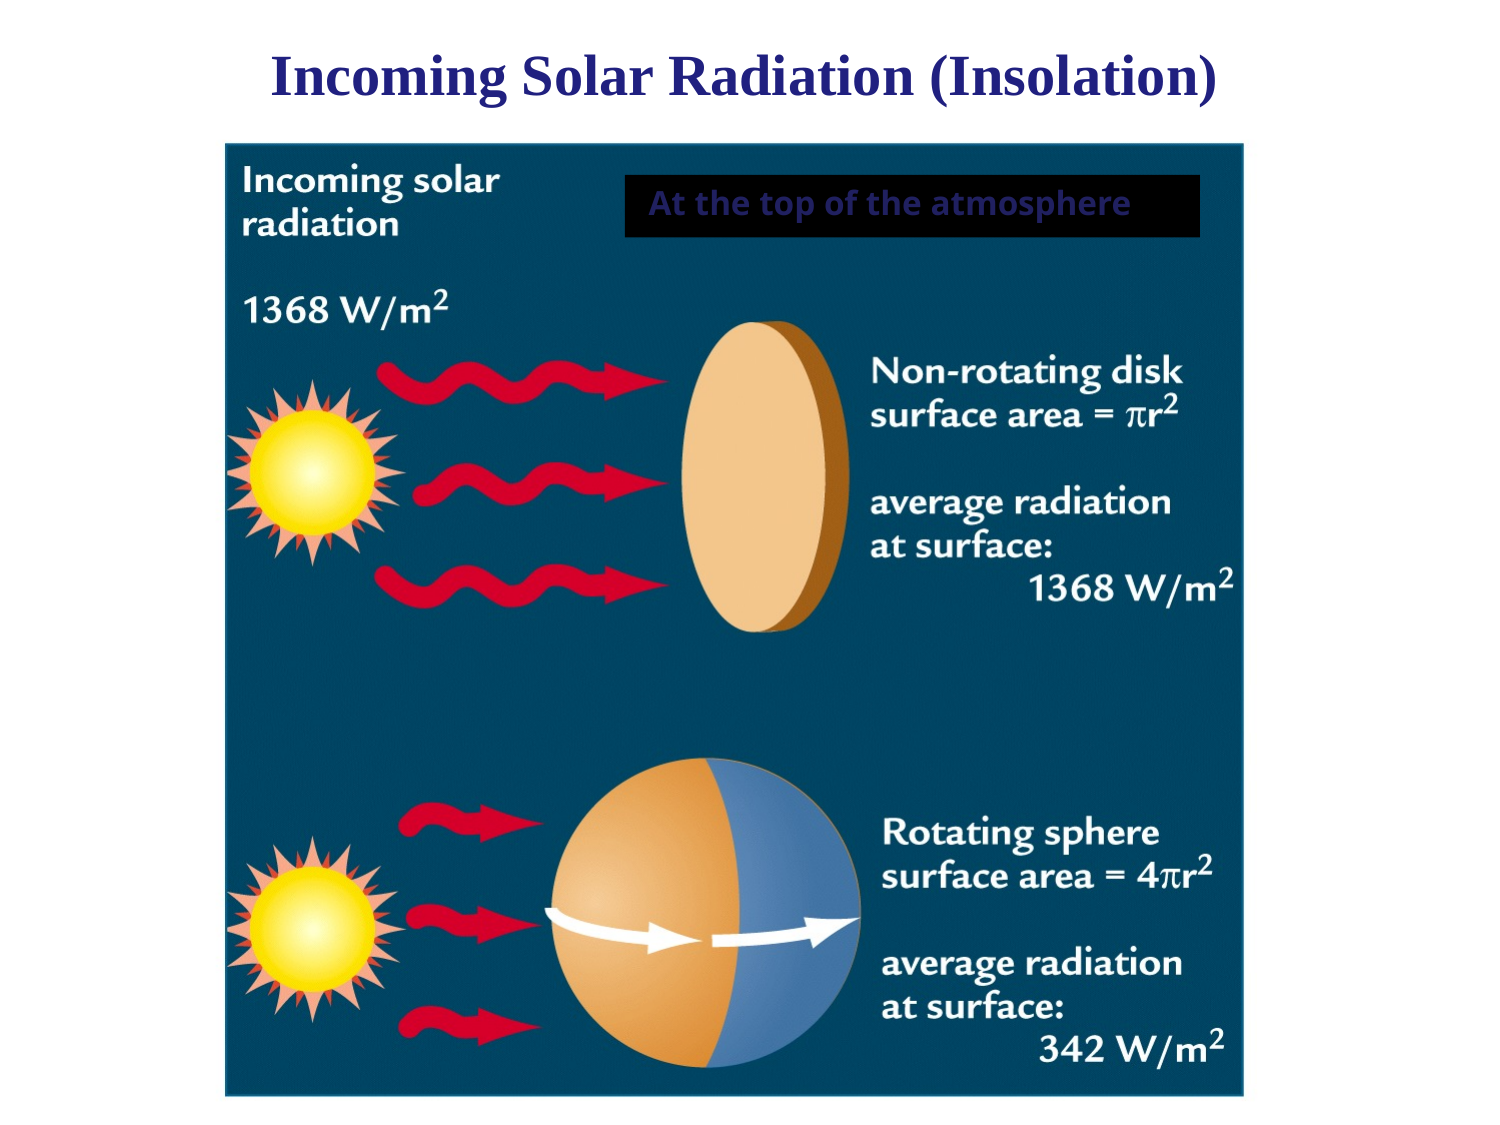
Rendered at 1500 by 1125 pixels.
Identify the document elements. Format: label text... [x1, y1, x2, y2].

picture [199, 124, 1271, 1125]
text_box Incoming Solar Radiation (Insolation) [0, 29, 1490, 100]
